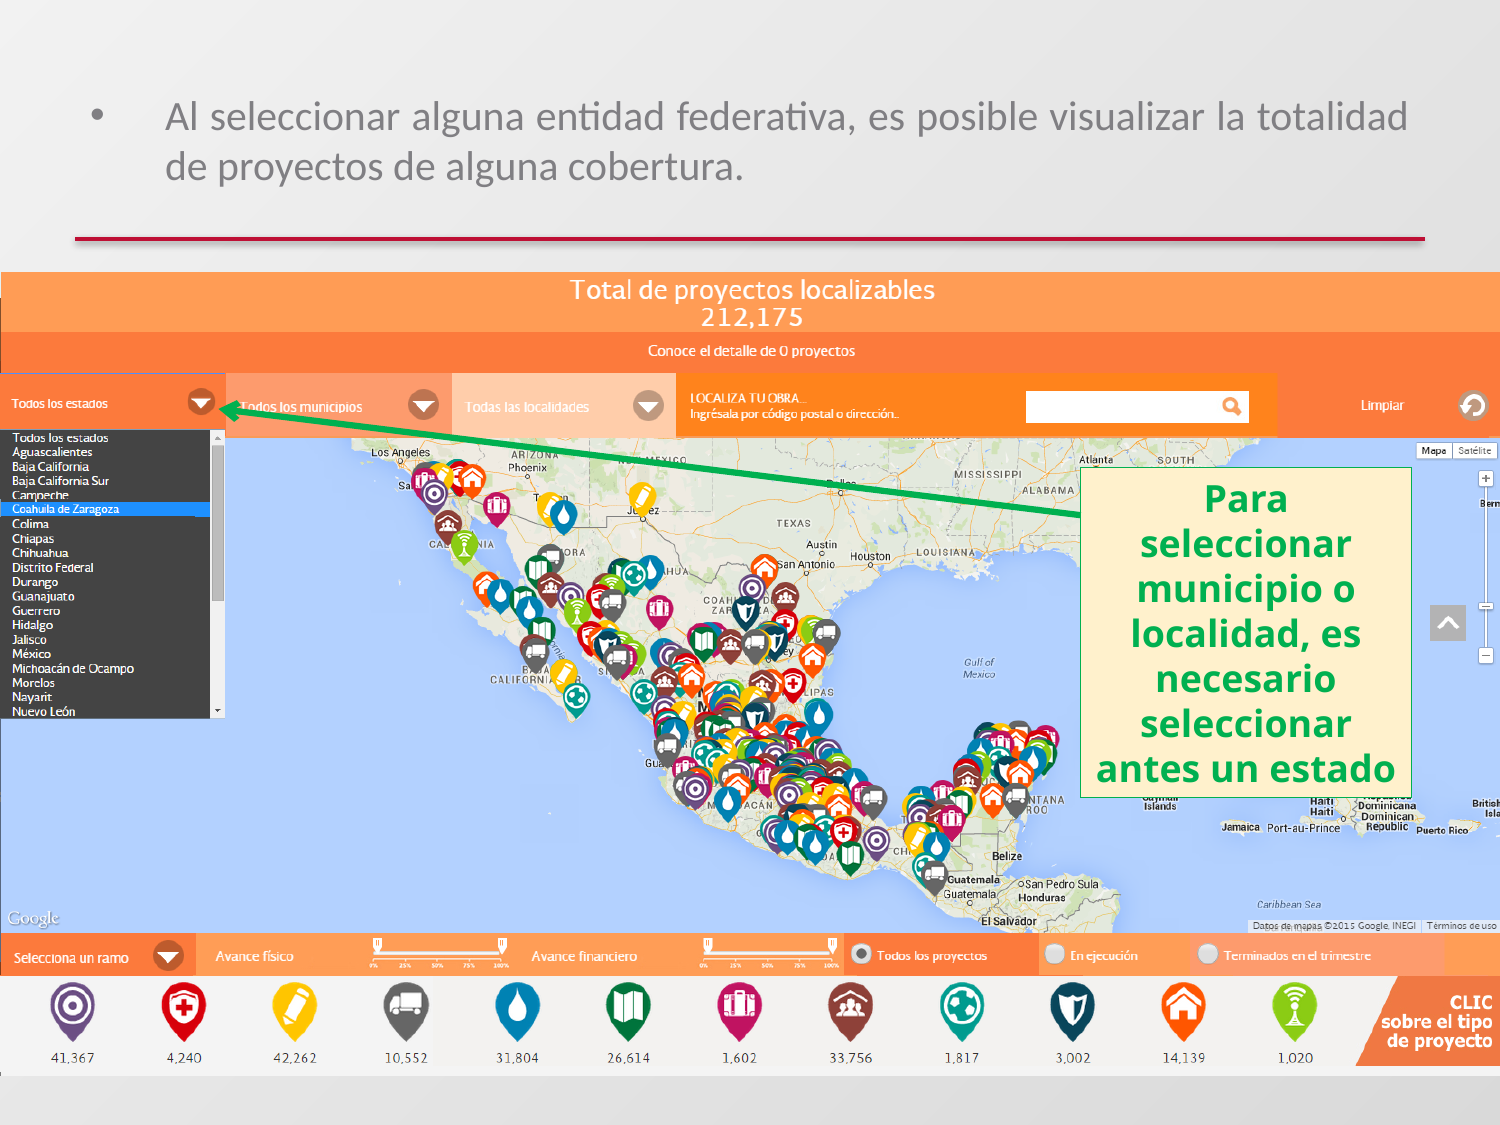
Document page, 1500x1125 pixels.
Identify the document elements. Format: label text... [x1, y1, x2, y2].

picture [0, 975, 1500, 1073]
picture [0, 373, 226, 720]
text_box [218, 408, 1081, 516]
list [0, 271, 1500, 975]
title Al seleccionar alguna entidad federativa, es posible visualizar la totalidad de proyectos de alguna cobertura. [75, 45, 1425, 233]
